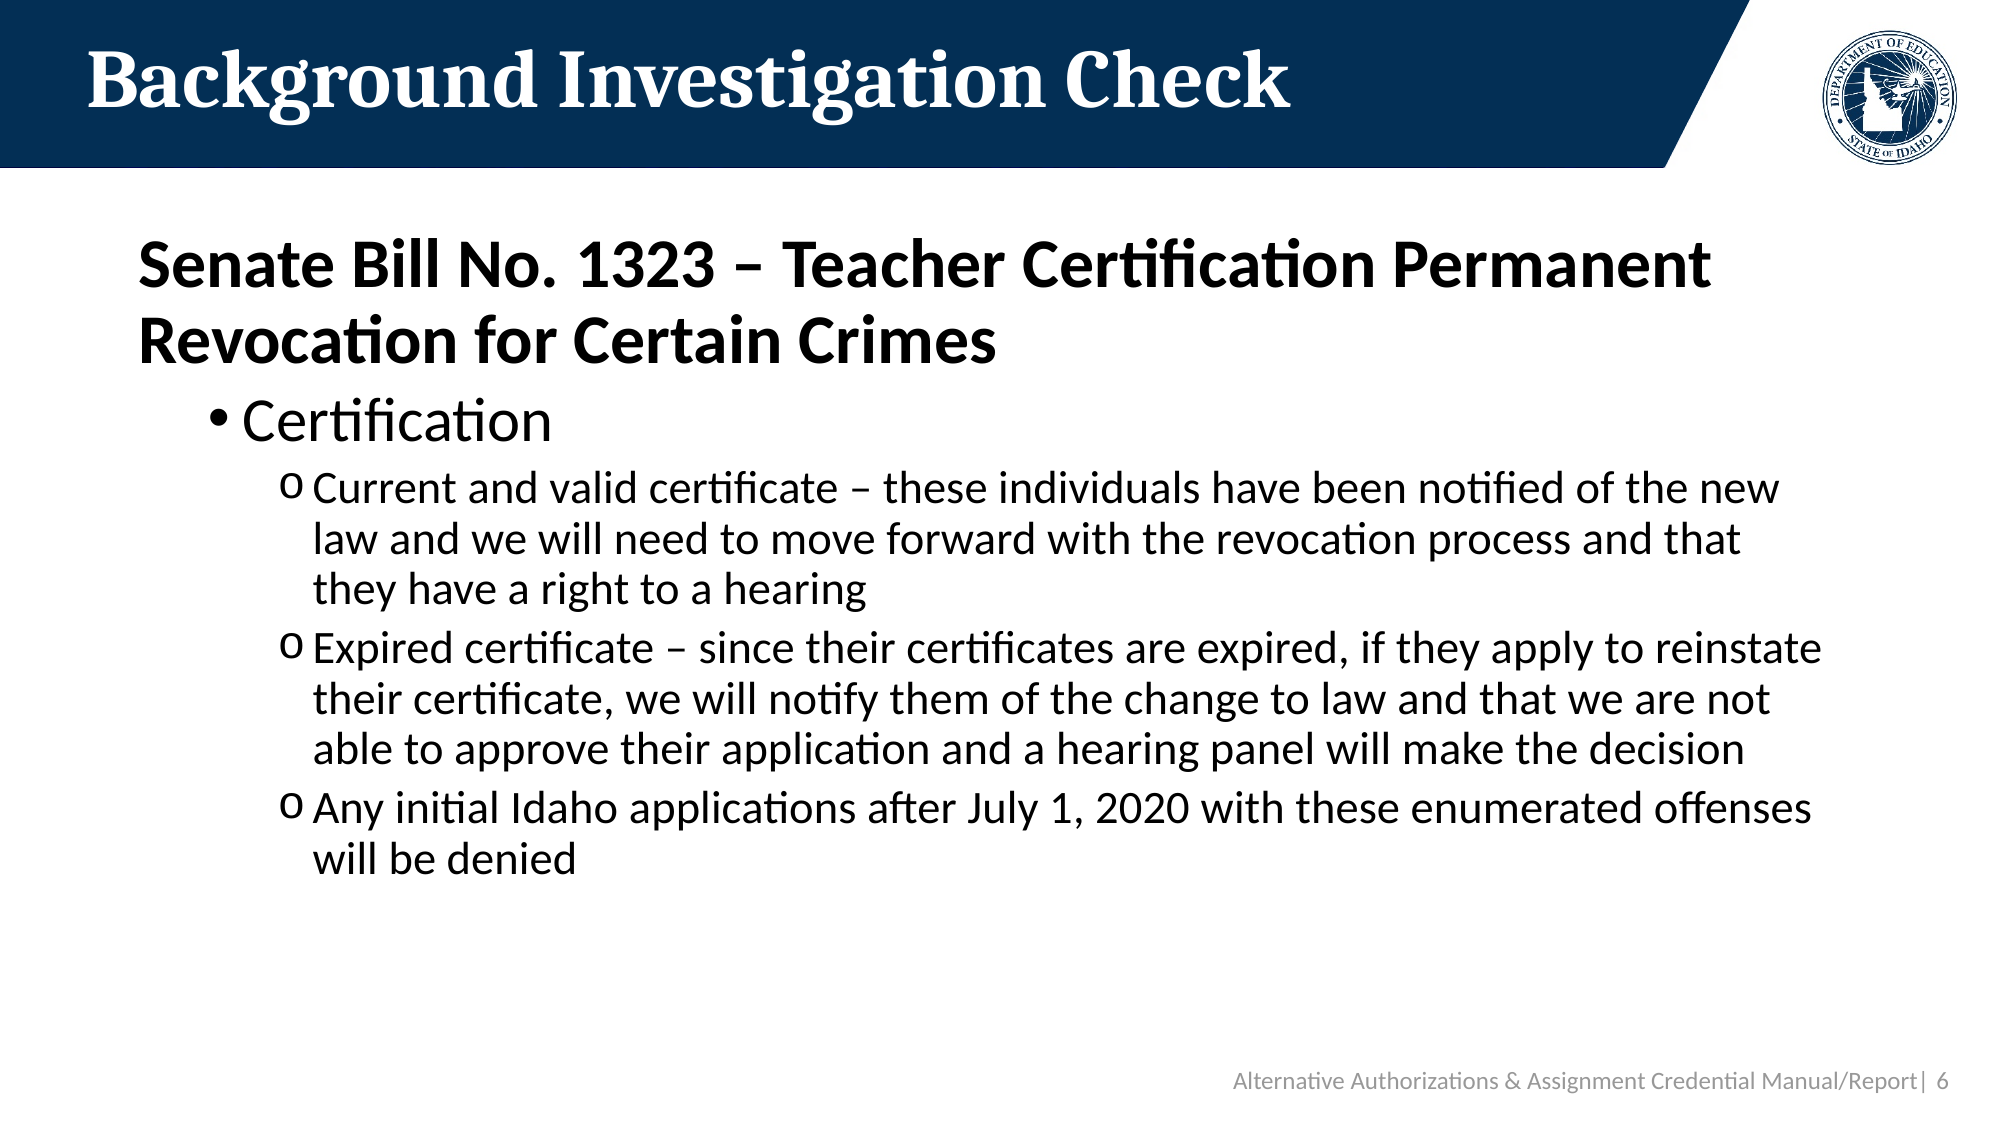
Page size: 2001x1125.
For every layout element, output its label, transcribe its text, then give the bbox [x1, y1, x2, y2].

picture [1665, 0, 1965, 173]
title Background Investigation Check [71, 0, 1797, 163]
slide_number Alternative Authorizations & Assignment Credential Manual/Report| 6 [1146, 1049, 1965, 1109]
list Senate Bill No. 1323 – Teacher Certification Permanent Revocation for Certain Crimes Certification Current and valid certificate – these individuals have been notified of the new law and we will need to move forward with the revocation process and that they have a right to a hearing Expired certificate – since their certificates are expired, if they apply to reinstate their certificate, we will notify them of the change to law and that we are not able to approve their application and a hearing panel will make the decision Any initial Idaho applications after July 1, 2020 with these enumerated offenses will be denied [123, 219, 1849, 934]
